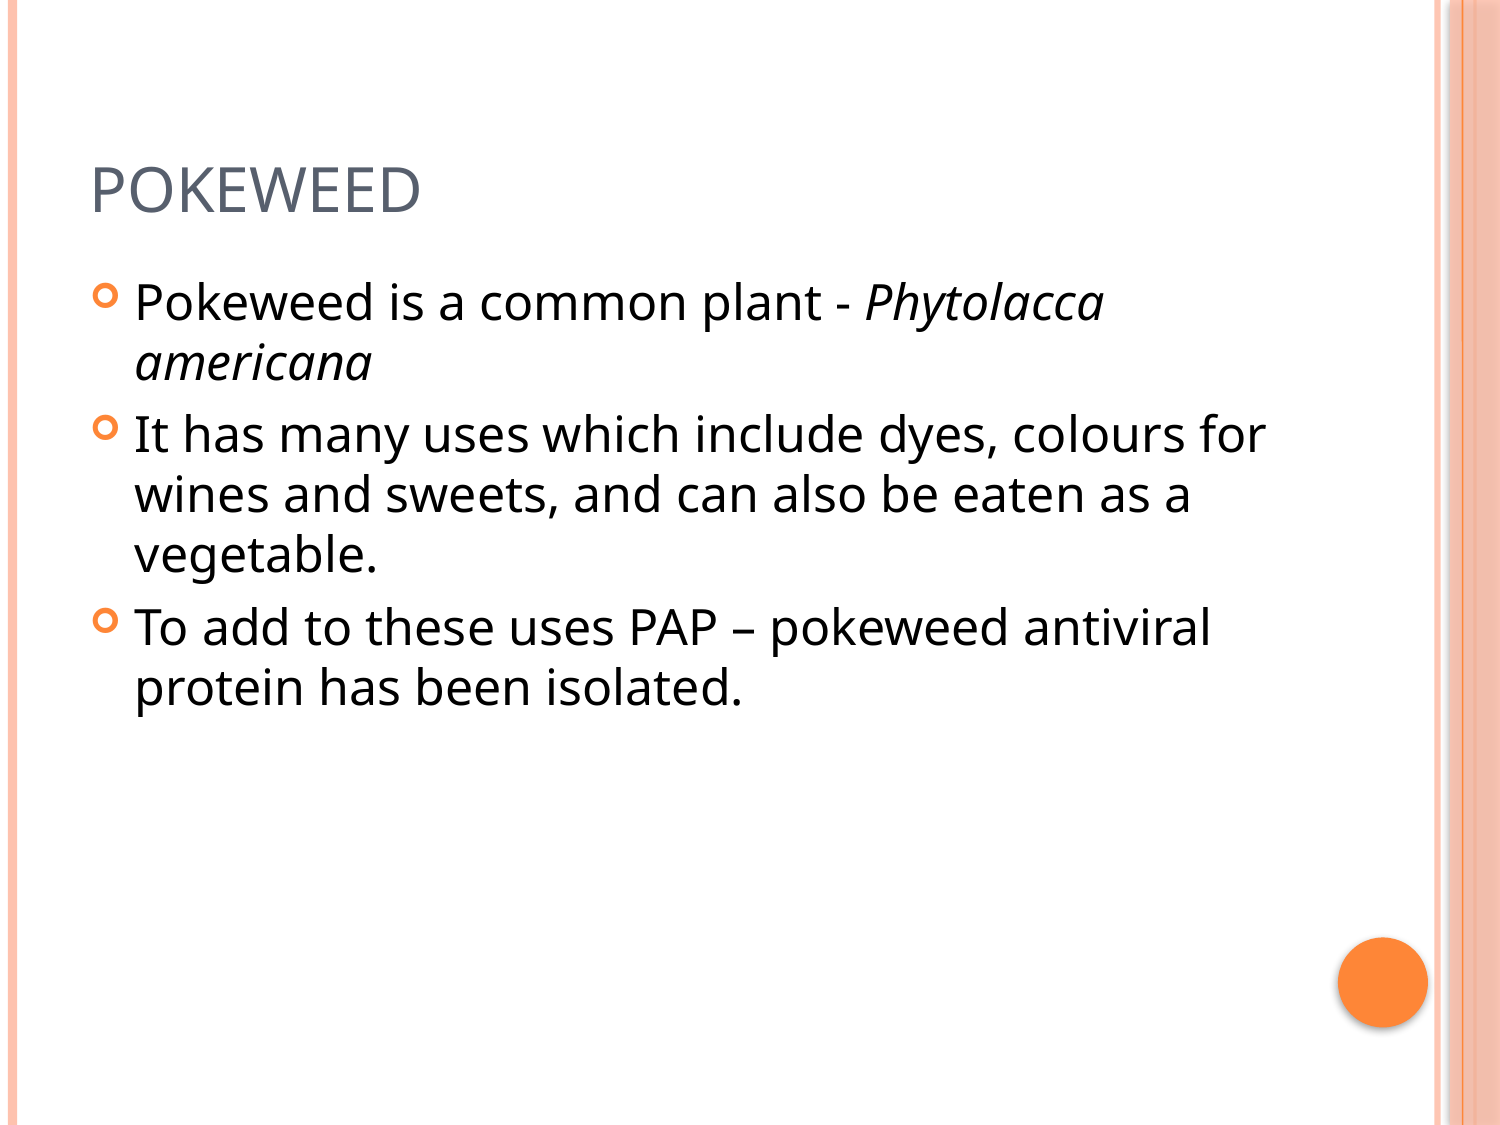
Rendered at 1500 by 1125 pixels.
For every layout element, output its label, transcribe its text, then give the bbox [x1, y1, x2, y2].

list Pokeweed is a common plant - Phytolacca americana It has many uses which include dyes, colours for wines and sweets, and can also be eaten as a vegetable. To add to these uses PAP – pokeweed antiviral protein has been isolated. [75, 262, 1300, 1062]
title Pokeweed [75, 45, 1300, 233]
